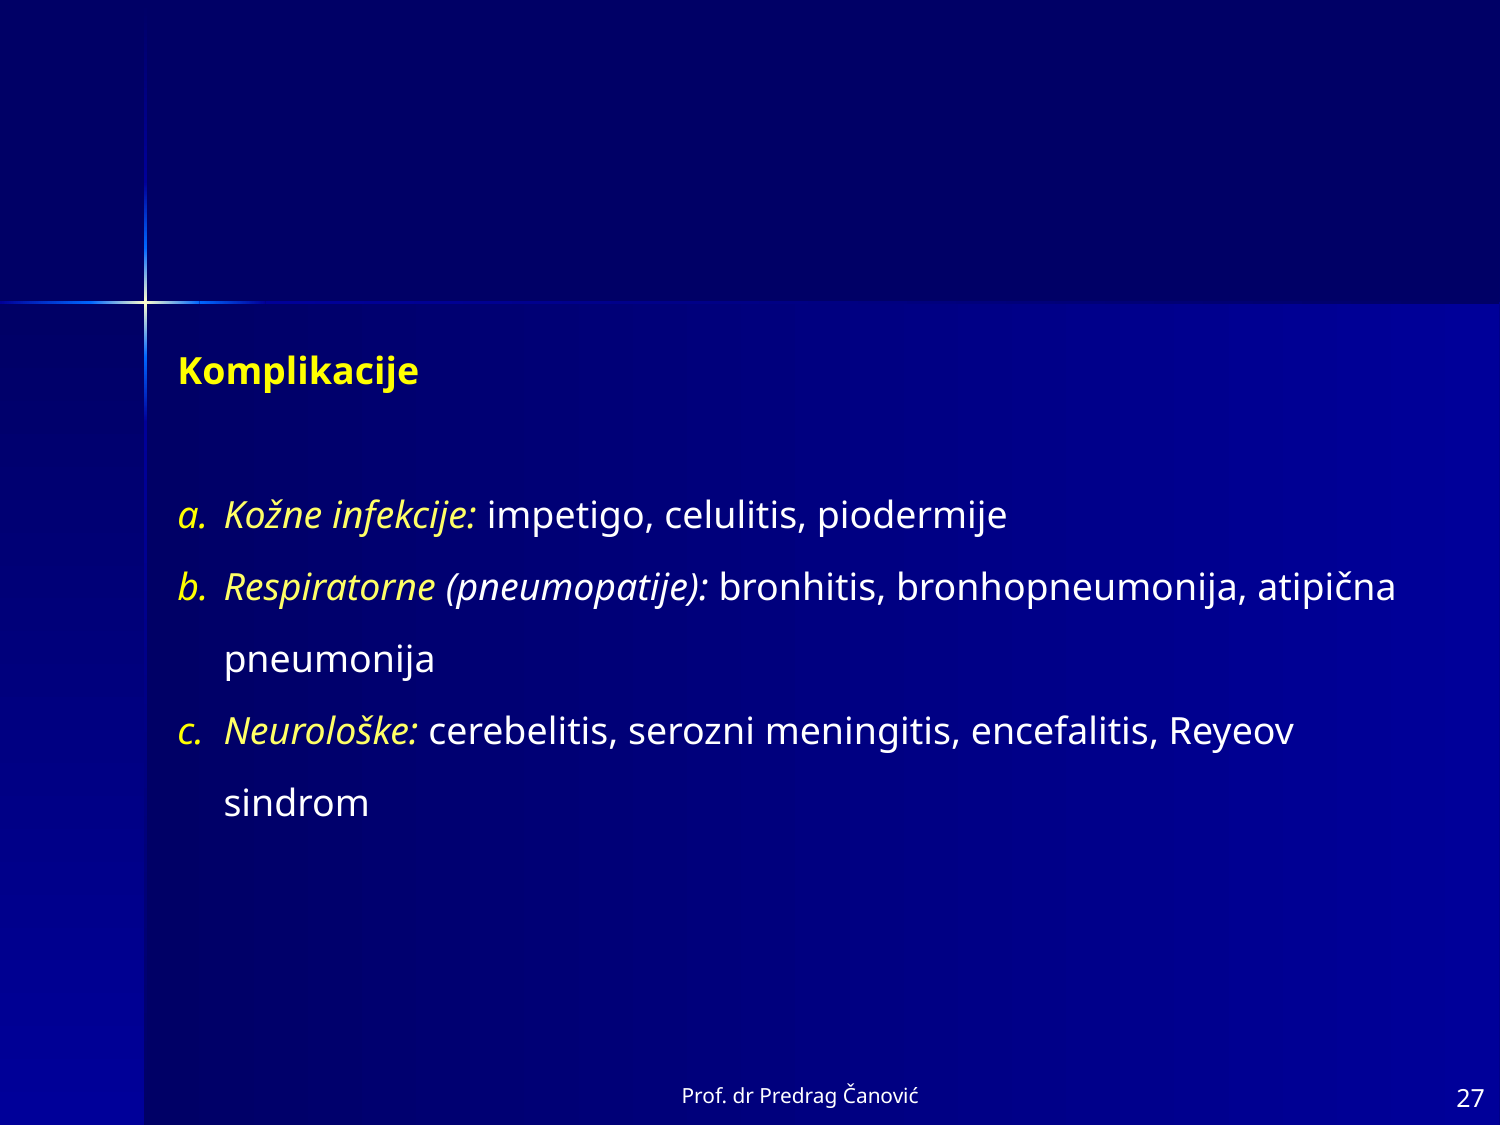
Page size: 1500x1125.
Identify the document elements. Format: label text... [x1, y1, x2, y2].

slide_number 27 [1187, 1074, 1500, 1125]
footer Prof. dr Predrag Čanović [562, 1074, 1038, 1125]
text_box Komplikacije Kožne infekcije: impetigo, celulitis, piodermije Respiratorne (pneumopatije): bronhitis, bronhopneumonija, atipična pneumonija Neurološke: cerebelitis, serozni meningitis, encefalitis, Reyeov sindrom [162, 312, 1450, 832]
